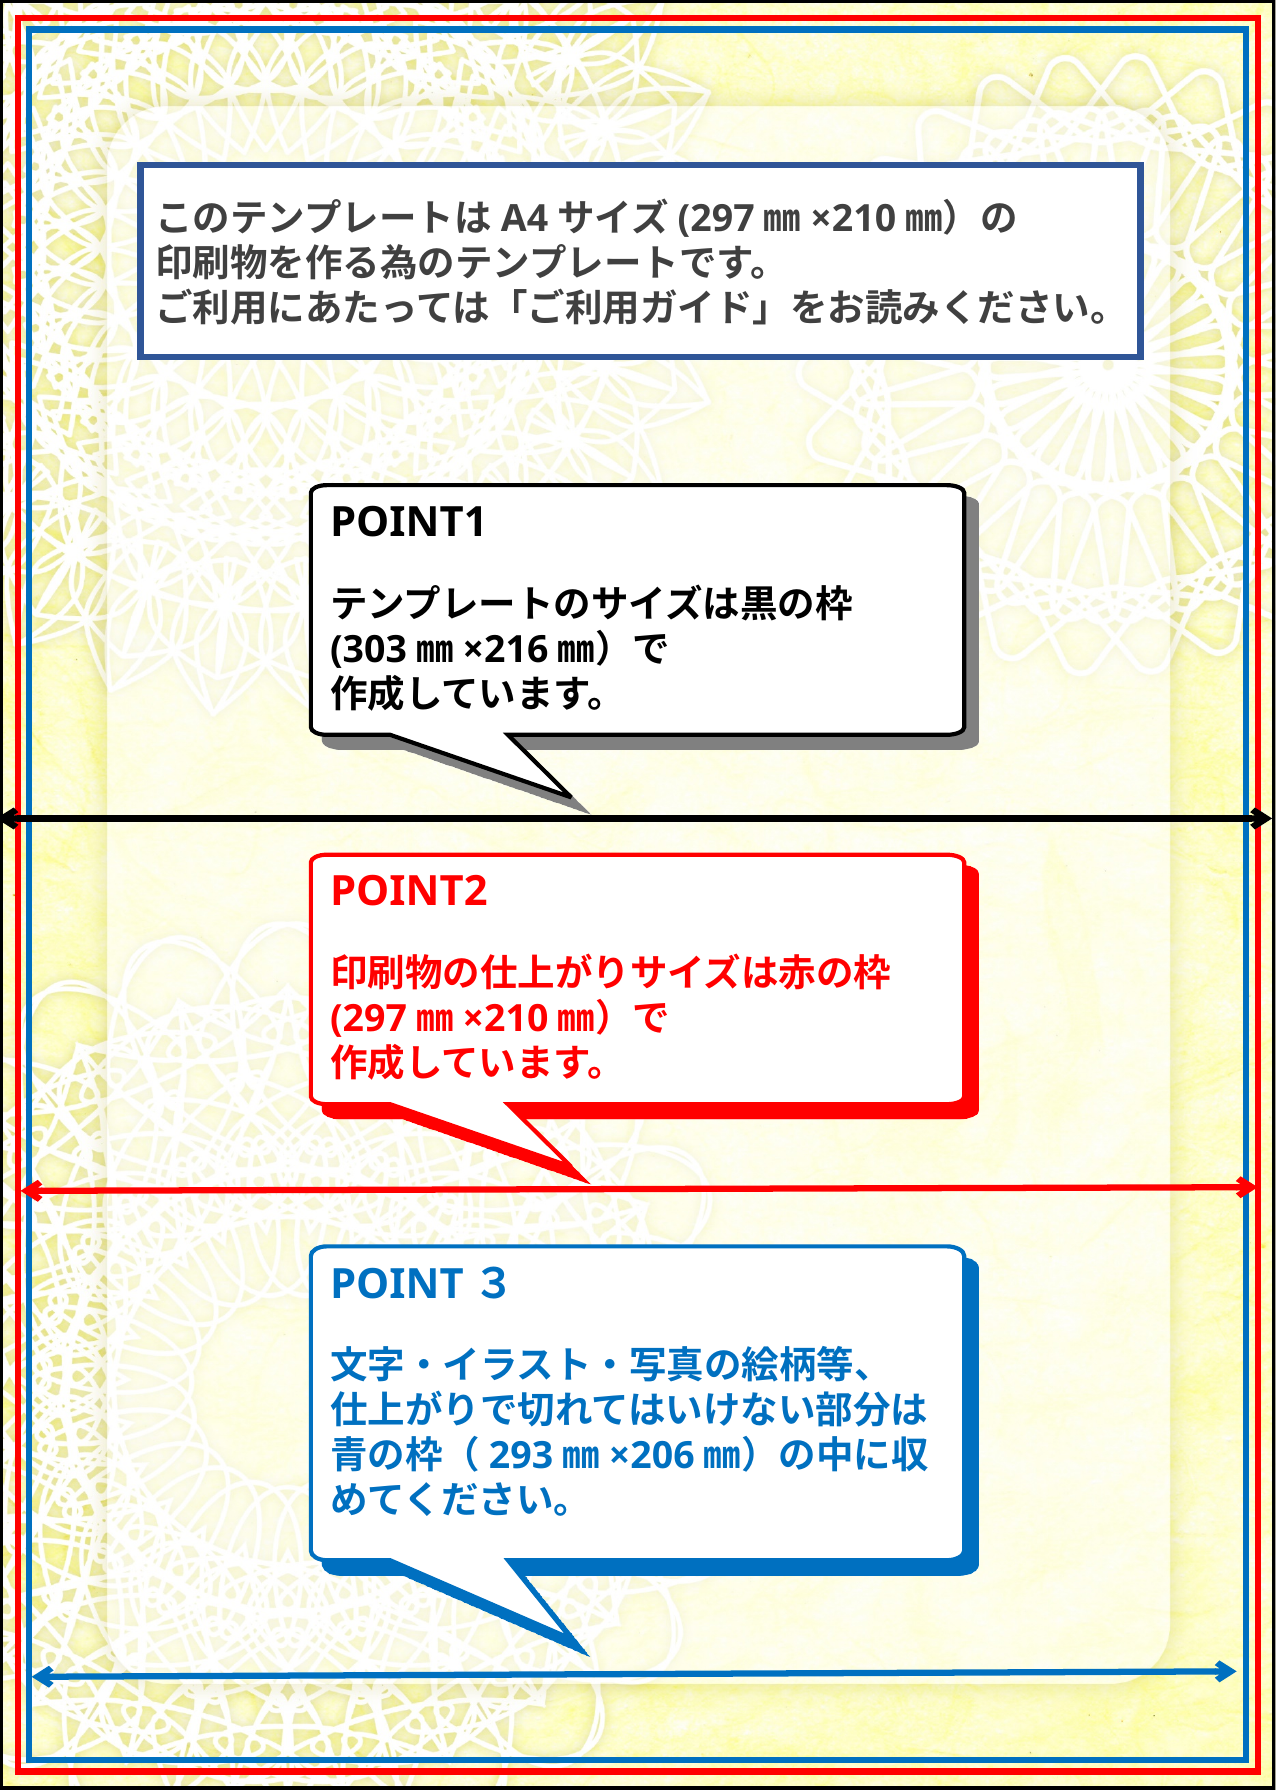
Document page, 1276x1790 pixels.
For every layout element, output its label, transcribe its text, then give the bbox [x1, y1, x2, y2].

text_box [28, 28, 1247, 815]
text_box POINT2 印刷物の仕上がりサイズは赤の枠(297㎜×210㎜）で 作成しています。 [310, 854, 965, 1167]
text_box [28, 1191, 1247, 1761]
text_box このテンプレートはA4サイズ(297㎜×210㎜）の 印刷物を作る為のテンプレートです。 ご利用にあたっては「ご利用ガイド」をお読みください。 [140, 164, 1142, 358]
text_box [20, 1187, 1258, 1191]
text_box POINT1 テンプレートのサイズは黒の枠 (303㎜×216㎜）で 作成しています。 [310, 485, 965, 798]
text_box [28, 822, 1247, 1187]
text_box [0, 0, 1276, 1790]
text_box POINT３ 文字・イラスト・写真の絵柄等、 仕上がりで切れてはいけない部分は 青の枠（293㎜×206㎜）の中に収めてください。 [310, 1246, 965, 1639]
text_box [31, 1671, 1237, 1677]
text_box [17, 17, 1259, 815]
text_box [17, 822, 1259, 1773]
